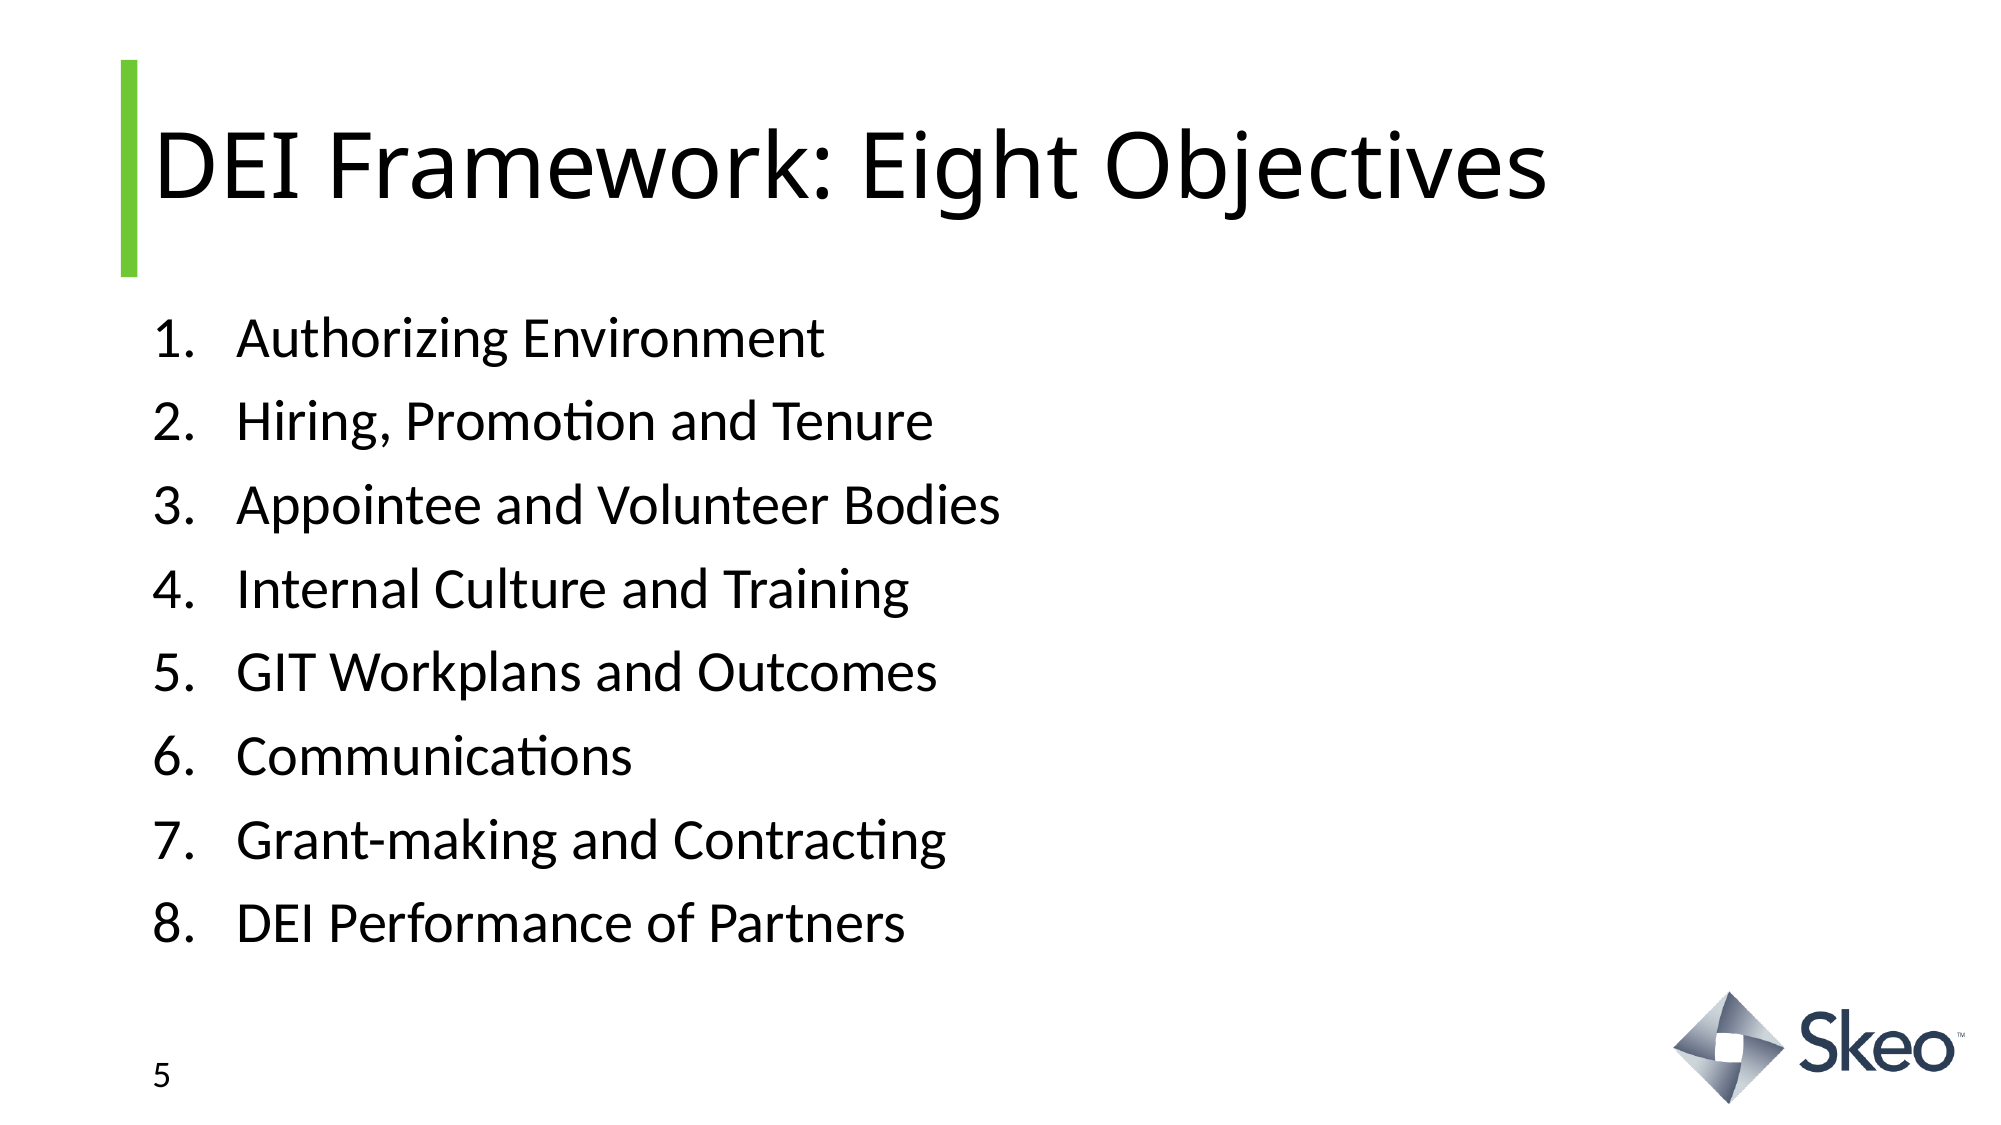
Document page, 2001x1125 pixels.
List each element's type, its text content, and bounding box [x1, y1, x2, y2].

title DEI Framework: Eight Objectives [137, 59, 1863, 278]
picture [1673, 991, 1965, 1104]
slide_number 5 [137, 1042, 588, 1103]
list Authorizing Environment Hiring, Promotion and Tenure Appointee and Volunteer Bodies Internal Culture and Training GIT Workplans and Outcomes Communications Grant-making and Contracting DEI Performance of Partners [137, 299, 1863, 990]
